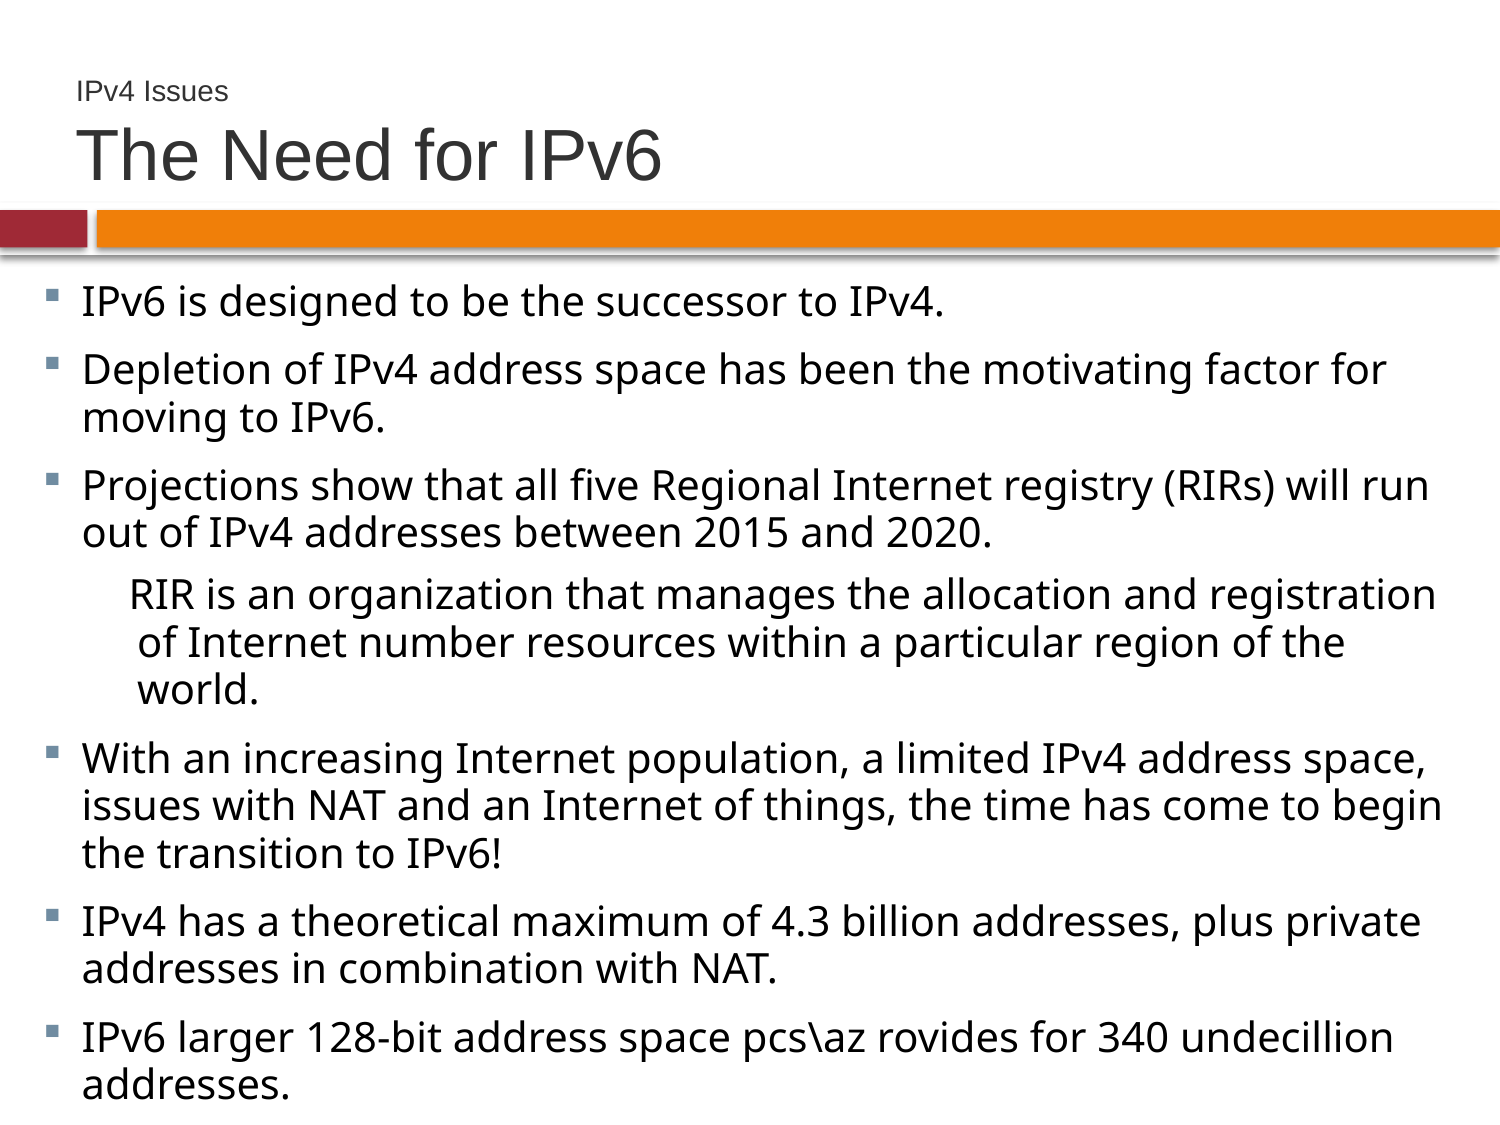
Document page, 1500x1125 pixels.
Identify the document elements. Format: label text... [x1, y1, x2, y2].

title IPv4 Issues The Need for IPv6 [61, 64, 1500, 203]
text_box IPv6 is designed to be the successor to IPv4. Depletion of IPv4 address space has been the motivating factor for moving to IPv6. Projections show that all five Regional Internet registry (RIRs) will run out of IPv4 addresses between 2015 and 2020. RIR is an organization that manages the allocation and registration of Internet number resources within a particular region of the world. With an increasing Internet population, a limited IPv4 address space, issues with NAT and an Internet of things, the time has come to begin the transition to IPv6! IPv4 has a theoretical maximum of 4.3 billion addresses, plus private addresses in combination with NAT. IPv6 larger 128-bit address space pcs\az rovides for 340 undecillion addresses. IPv6 fixes the limitations of IPv4 and includes additional enhancements, such as ICMPv6. [29, 271, 1471, 1106]
